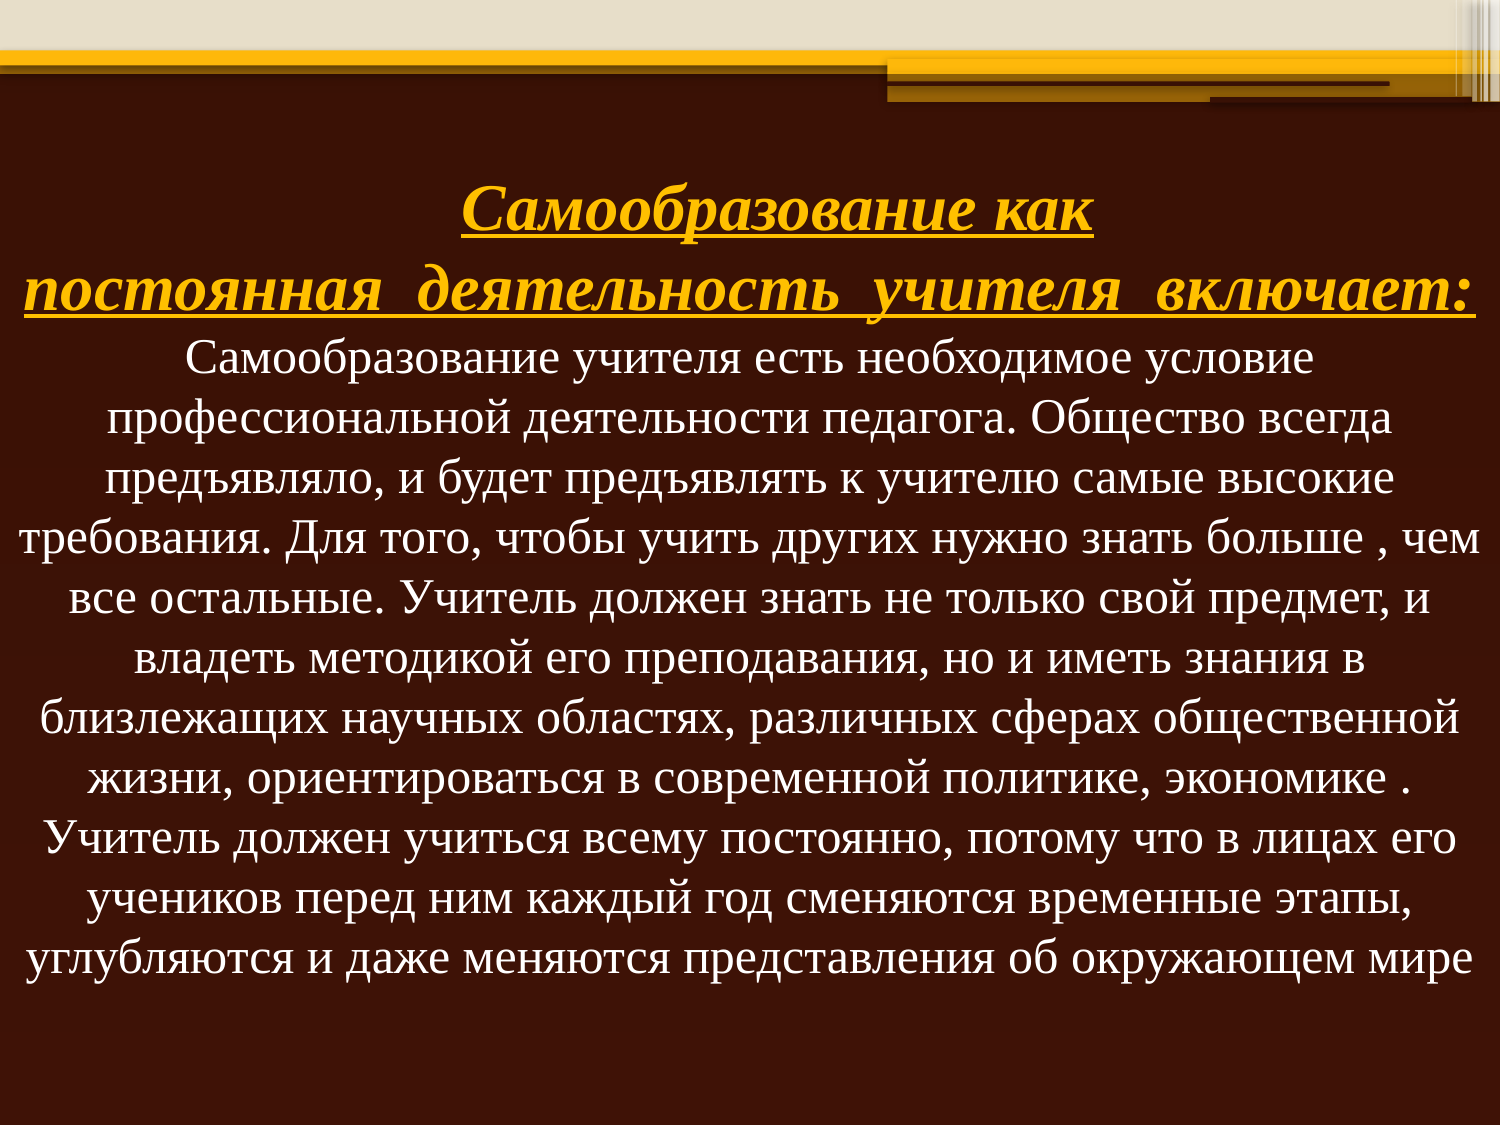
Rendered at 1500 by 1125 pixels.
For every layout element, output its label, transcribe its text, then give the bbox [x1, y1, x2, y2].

text_box Самообразование как постоянная деятельность учителя включает: Самообразование учителя есть необходимое условие профессиональной деятельности педагога. Общество всегда предъявляло, и будет предъявлять к учителю самые высокие требования. Для того, чтобы учить других нужно знать больше , чем все остальные. Учитель должен знать не только свой предмет, и владеть методикой его преподавания, но и иметь знания в близлежащих научных областях, различных сферах общественной жизни, ориентироваться в современной политике, экономике . Учитель должен учиться всему постоянно, потому что в лицах его учеников перед ним каждый год сменяются временные этапы, углубляются и даже меняются представления об окружающем мире [0, 156, 1500, 992]
